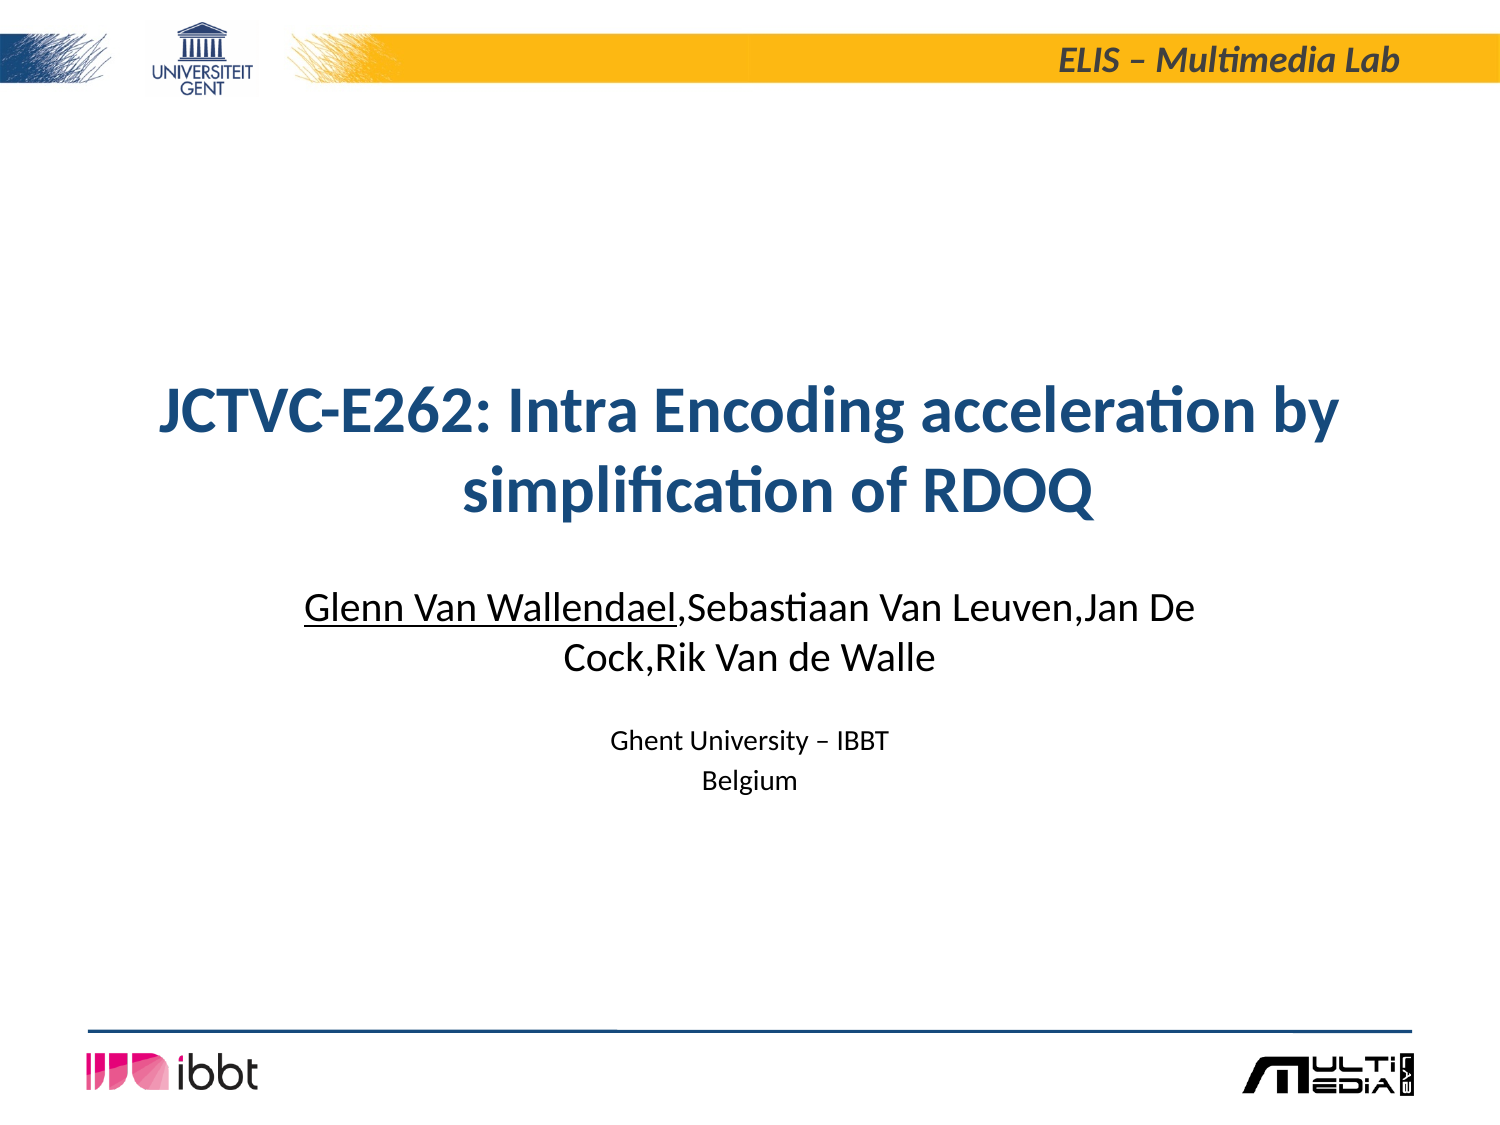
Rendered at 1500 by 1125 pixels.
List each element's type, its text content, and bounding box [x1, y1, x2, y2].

picture [0, 20, 1500, 122]
subtitle Glenn Van Wallendael,Sebastiaan Van Leuven,Jan De Cock,Rik Van de Walle Ghent University – IBBT Belgium [224, 567, 1276, 828]
picture [45, 990, 299, 1125]
picture [1242, 1053, 1414, 1096]
list JCTVC-E262: Intra Encoding acceleration by simplification of RDOQ [112, 324, 1388, 567]
